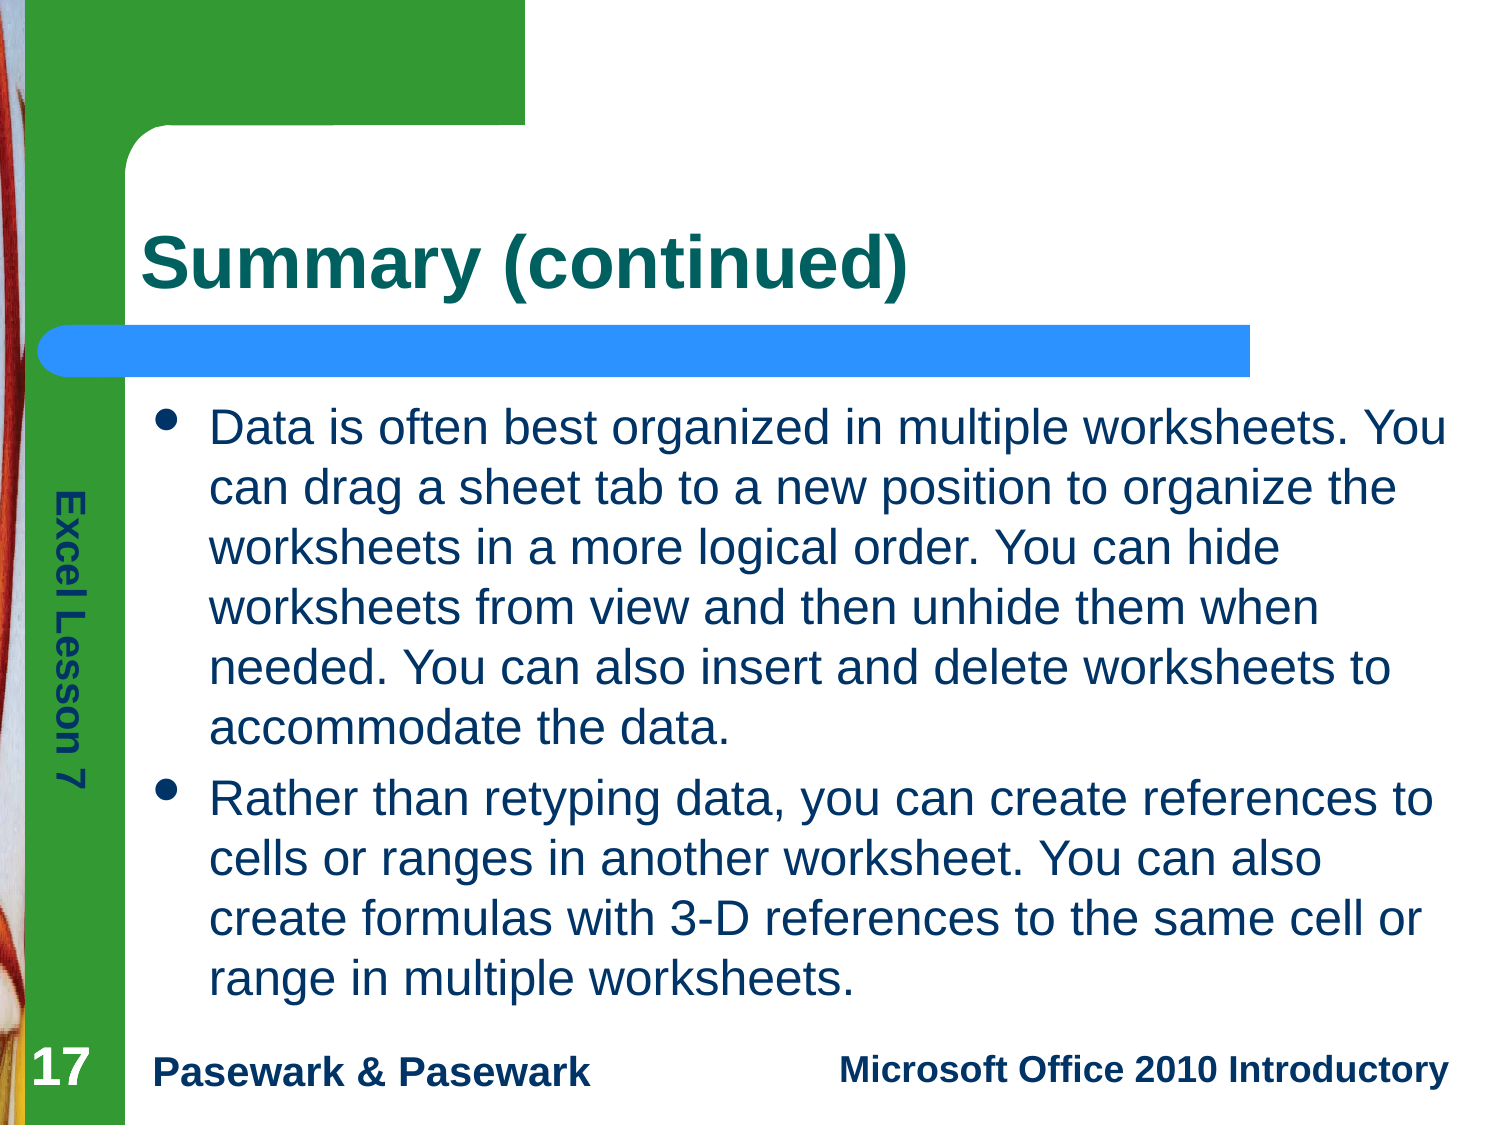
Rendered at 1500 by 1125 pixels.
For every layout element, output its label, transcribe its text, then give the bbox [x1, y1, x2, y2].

picture [0, 0, 25, 1125]
title Summary (continued) [124, 124, 1426, 313]
text_box 17 [13, 1023, 111, 1105]
list Data is often best organized in multiple worksheets. You can drag a sheet tab to a new position to organize the worksheets in a more logical order. You can hide worksheets from view and then unhide them when needed. You can also insert and delete worksheets to accommodate the data. Rather than retyping data, you can create references to cells or ranges in another worksheet. You can also create formulas with 3-D references to the same cell or range in multiple worksheets. [137, 387, 1476, 999]
